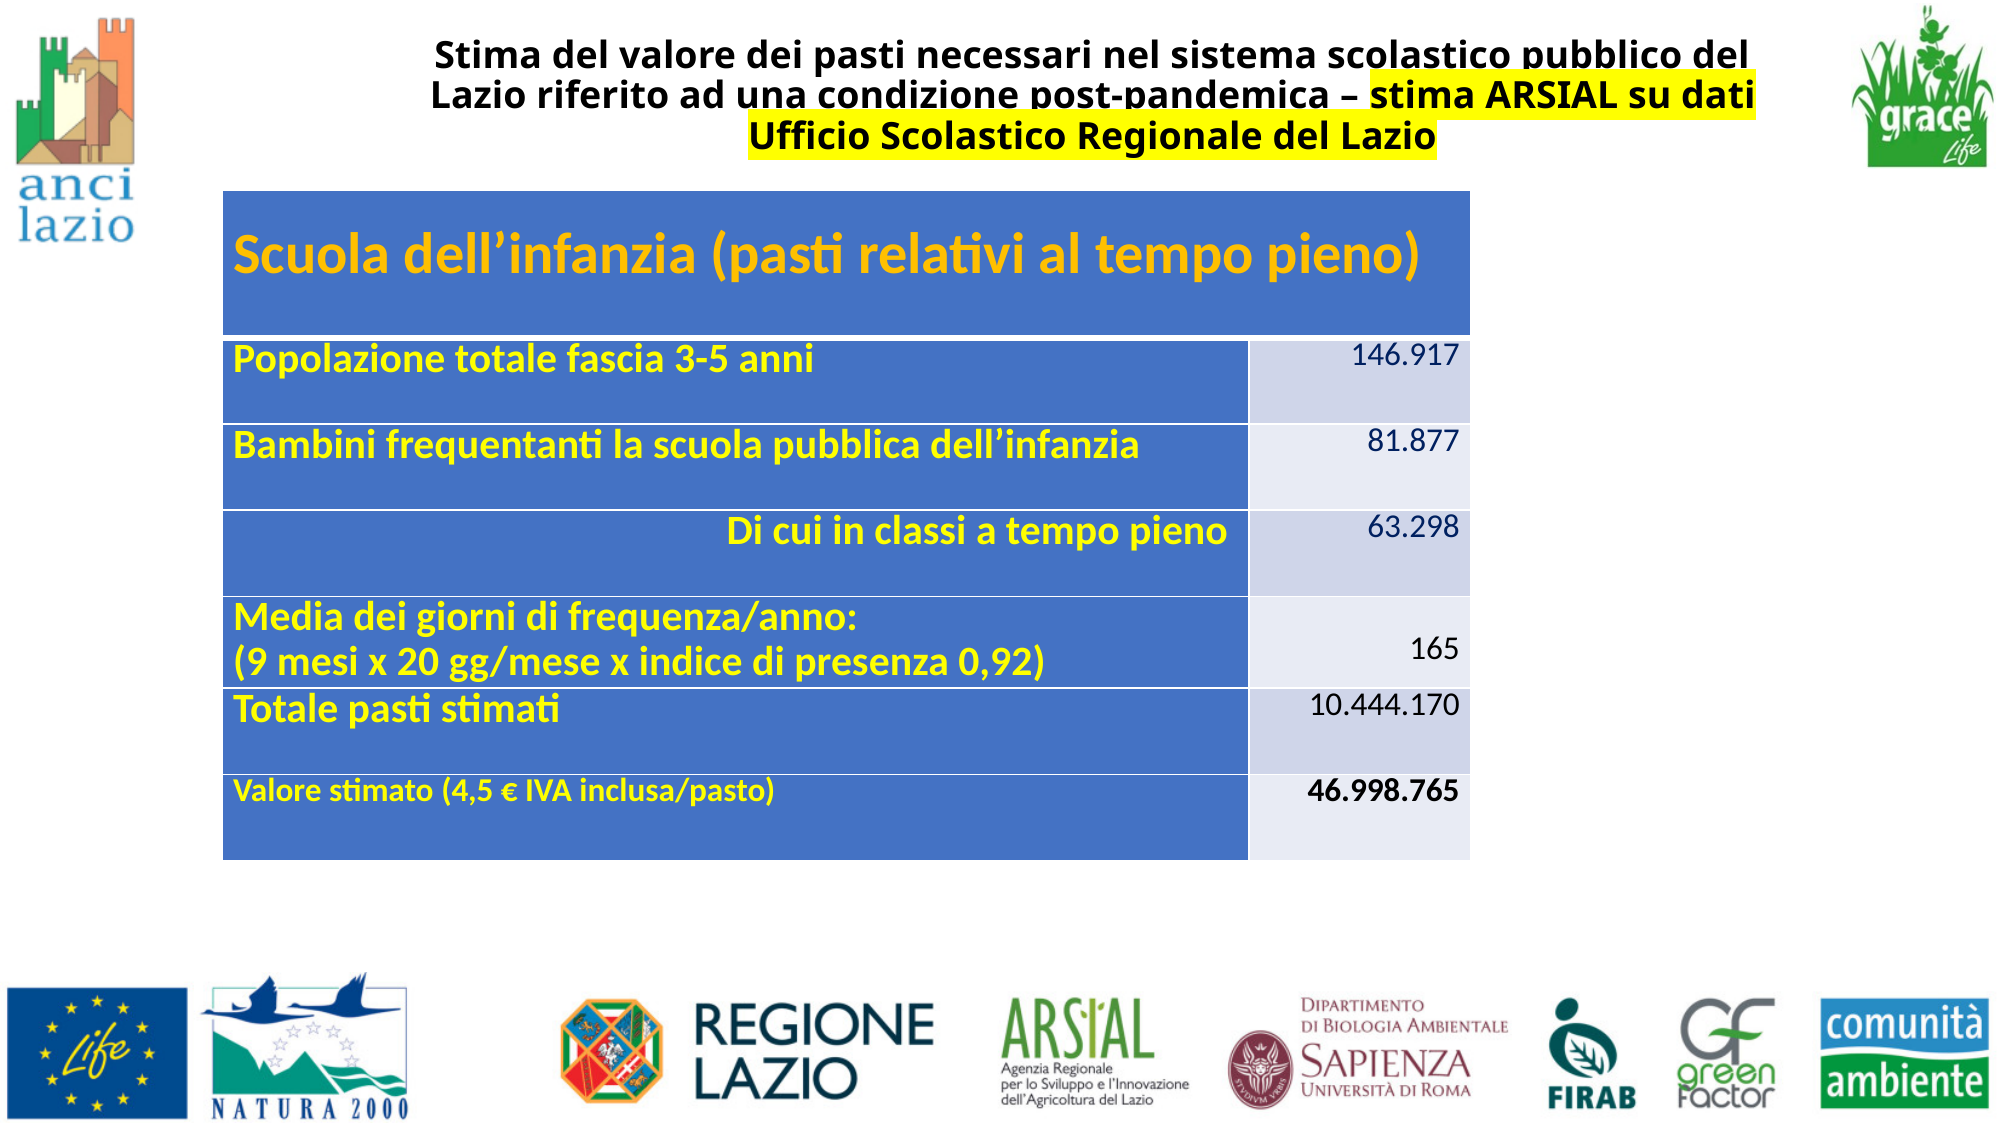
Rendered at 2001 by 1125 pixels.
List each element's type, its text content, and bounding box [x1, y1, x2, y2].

table_cell 10.444.170 [1250, 689, 1470, 774]
table_cell Totale pasti stimati [223, 689, 1248, 774]
table_cell Popolazione totale fascia 3-5 anni [223, 341, 1248, 423]
table_cell Bambini frequentanti la scuola pubblica dell’infanzia [223, 425, 1248, 509]
table_cell 146.917 [1250, 341, 1470, 423]
title Stima del valore dei pasti necessari nel sistema scolastico pubblico del Lazio riferito ad una condizione post-pandemica – stima ARSIAL su dati Ufficio Scolastico Regionale del Lazio [394, 25, 1792, 168]
picture [1851, 3, 1996, 169]
table_cell Valore stimato (4,5 € IVA inclusa/pasto) [223, 775, 1248, 860]
picture [5, 3, 138, 256]
table_cell 81.877 [1250, 425, 1470, 509]
table_cell Di cui in classi a tempo pieno [223, 511, 1248, 596]
table_cell 46.998.765 [1250, 775, 1470, 860]
table_cell 165 [1250, 597, 1470, 687]
table_cell 63.298 [1250, 511, 1470, 596]
table_cell Media dei giorni di frequenza/anno: (9 mesi x 20 gg/mese x indice di presenza 0,92) [223, 597, 1248, 687]
picture [0, 972, 2000, 1123]
table_header Scuola dell’infanzia (pasti relativi al tempo pieno) [223, 191, 1470, 335]
